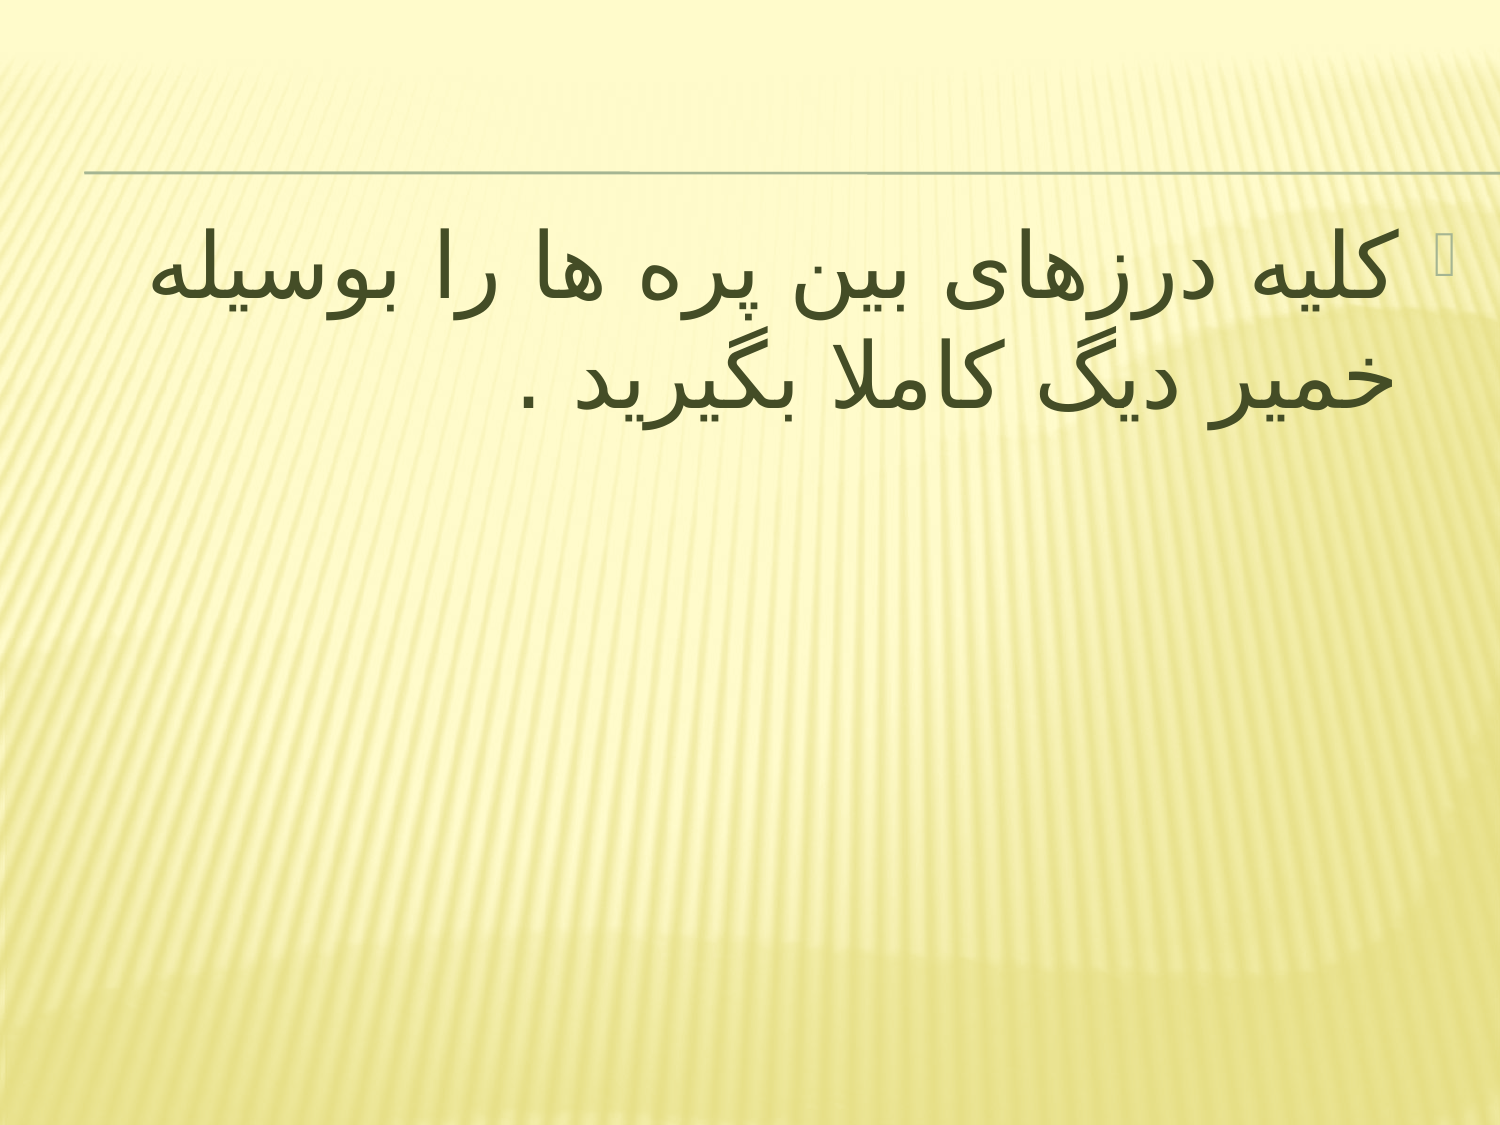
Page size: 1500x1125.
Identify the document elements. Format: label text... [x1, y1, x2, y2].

list کلیه درزهای بین پره ها را بوسیله خمیر دیگ کاملا بگیرید . [46, 199, 1472, 942]
